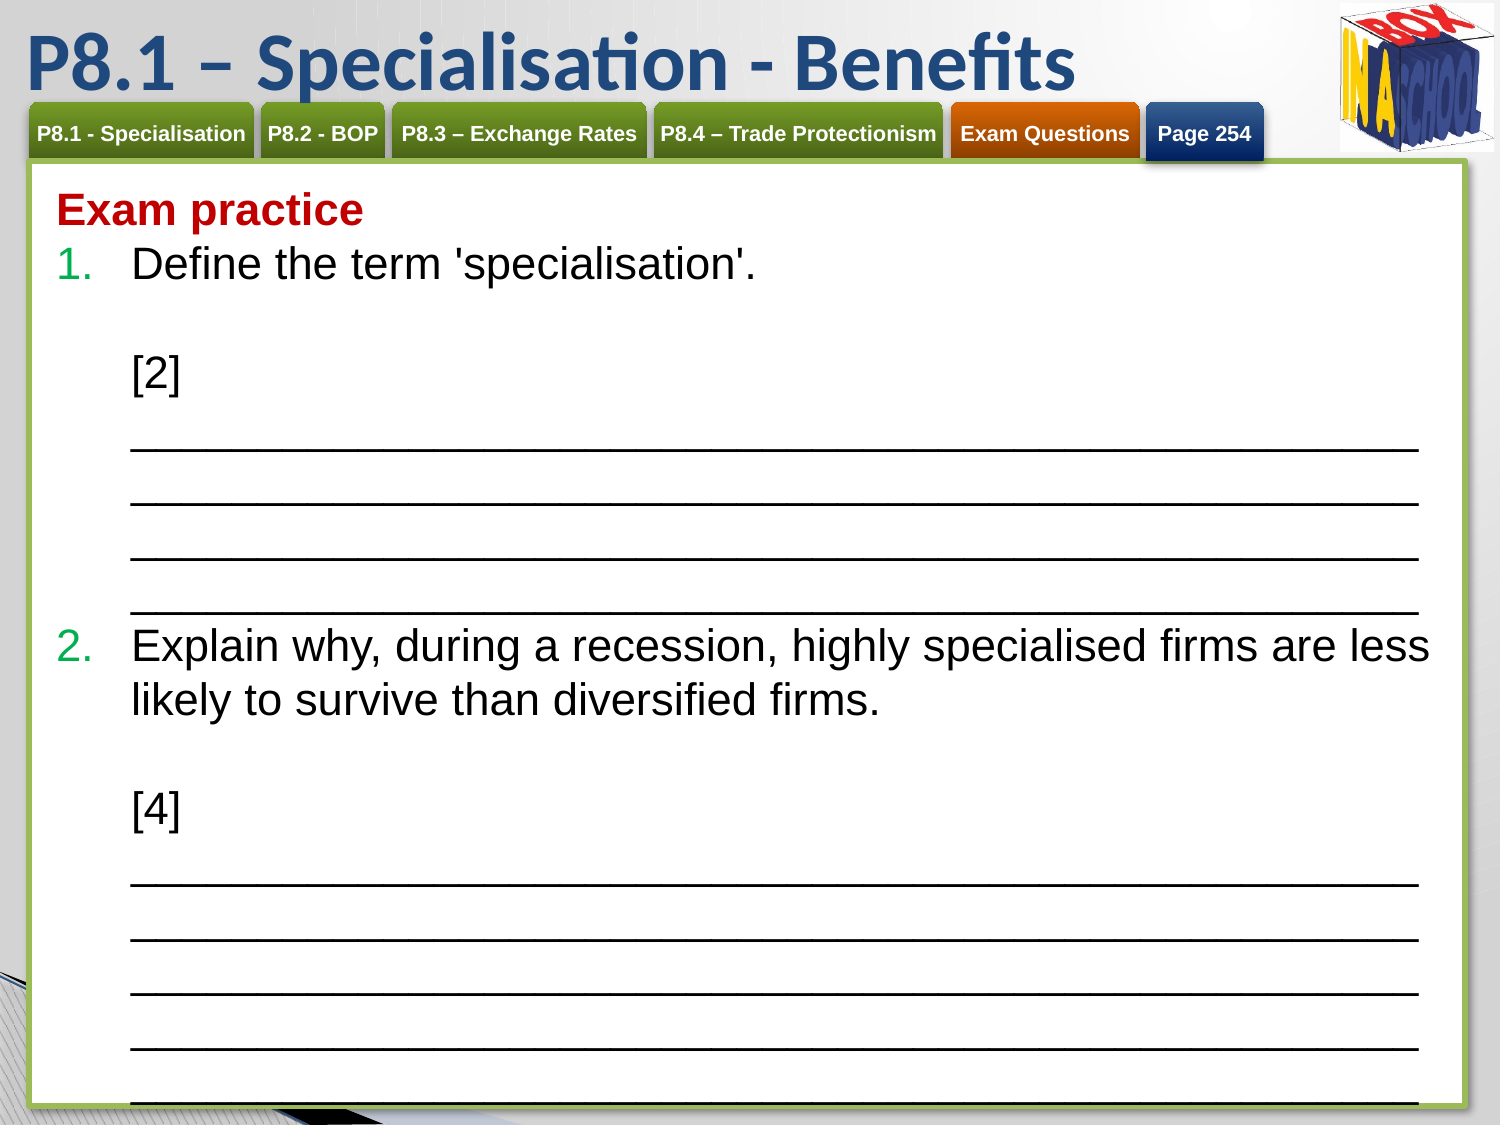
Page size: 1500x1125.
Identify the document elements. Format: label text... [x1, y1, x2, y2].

text_box Exam practice Define the term 'specialisation'. [2] ____________________________________________________________________________________________________________________________________________________________________________________________________________ Explain why, during a recession, highly specialised firms are less likely to survive than diversified firms. [4] _____________________________________________________________________________________________________________________________________________________________________________________________________________________________________________________________________________________________________________________________________________________________________ [41, 172, 1447, 1125]
picture [1340, 3, 1495, 152]
text_box Page 254 [1145, 102, 1264, 161]
title P8.1 – Specialisation - Benefits [11, 11, 1465, 102]
